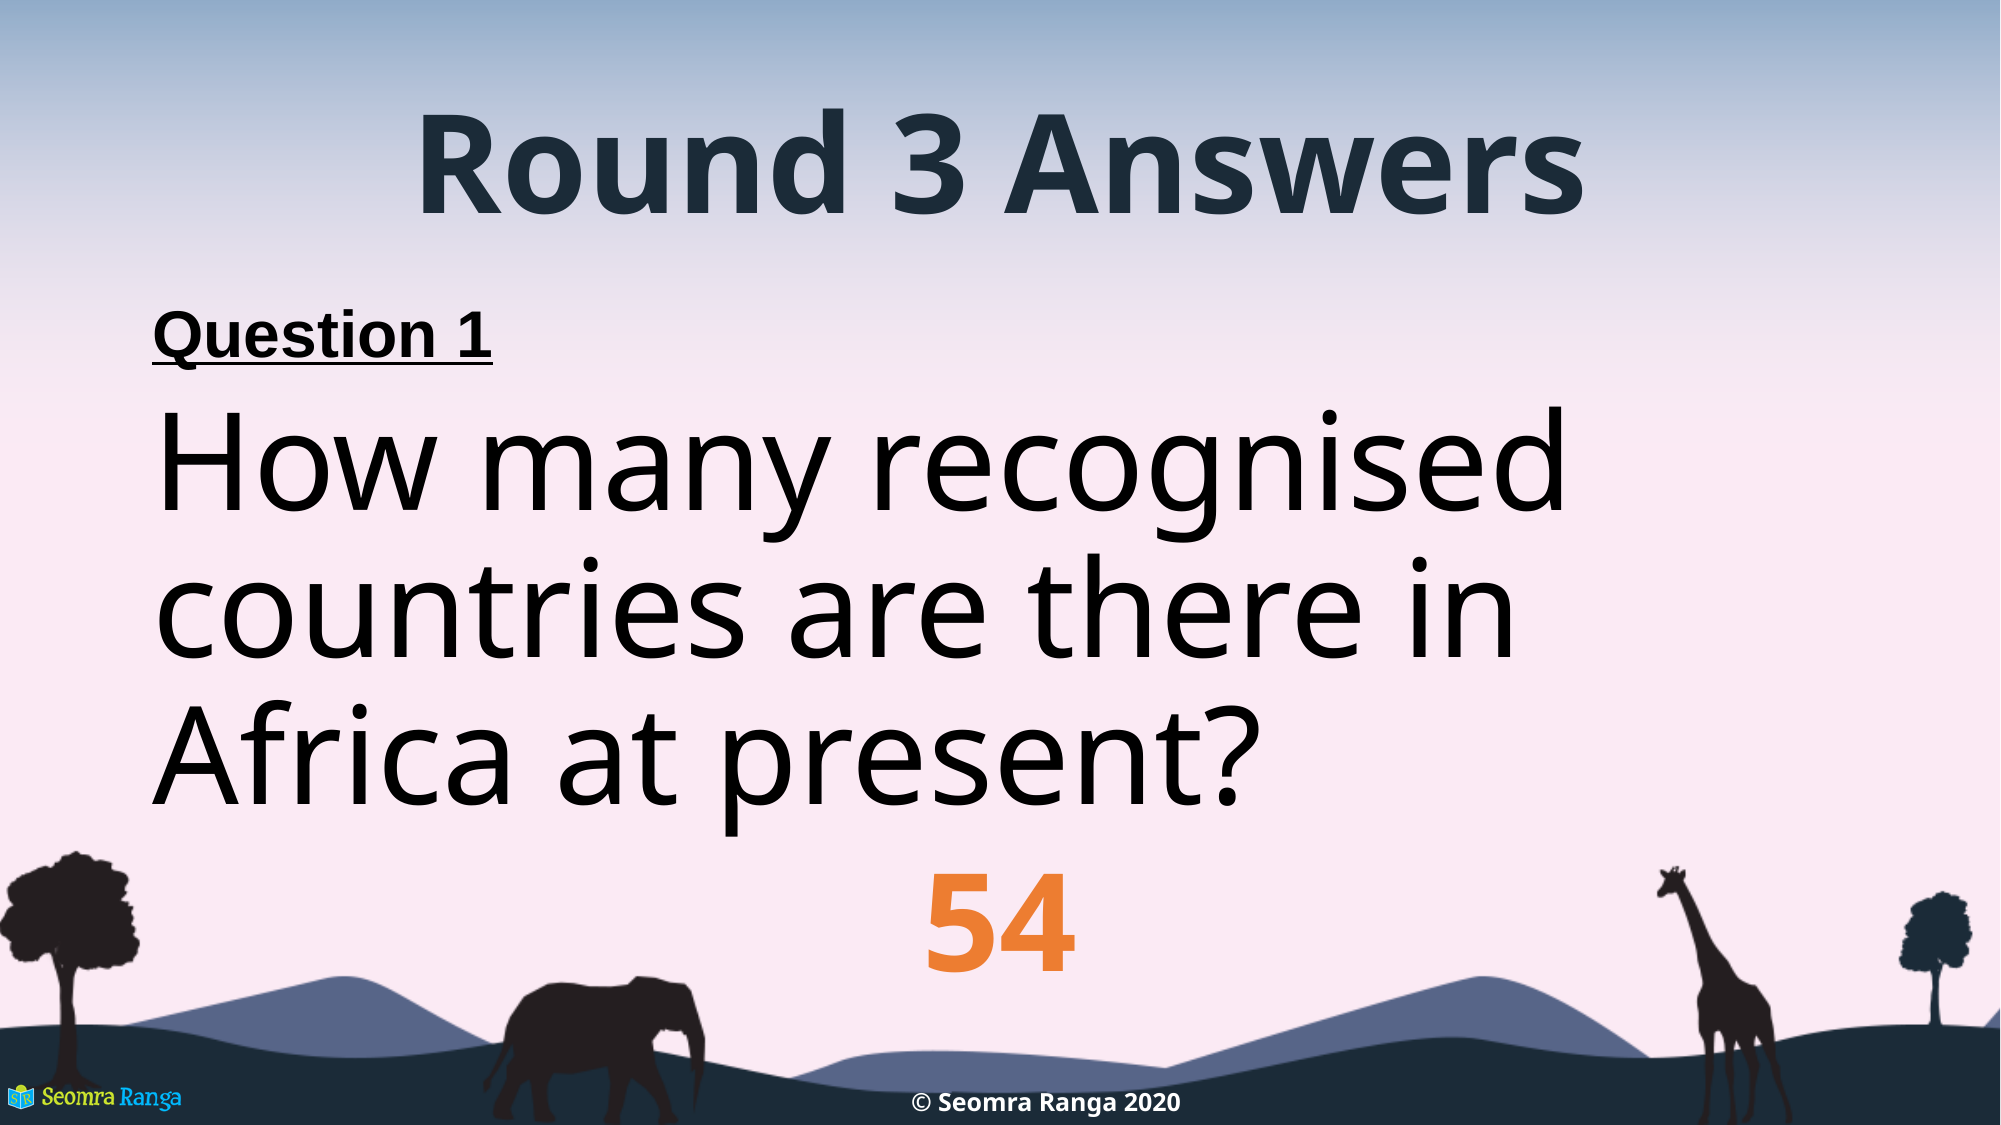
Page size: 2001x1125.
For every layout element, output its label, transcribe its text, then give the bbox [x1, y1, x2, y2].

list Question 1 How many recognised countries are there in Africa at present? 54 [137, 293, 1863, 1014]
picture [0, 0, 2001, 1125]
text_box © Seomra Ranga 2020 www.seomraranga.com [762, 1079, 1330, 1125]
title Round 3 Answers [137, 59, 1863, 278]
